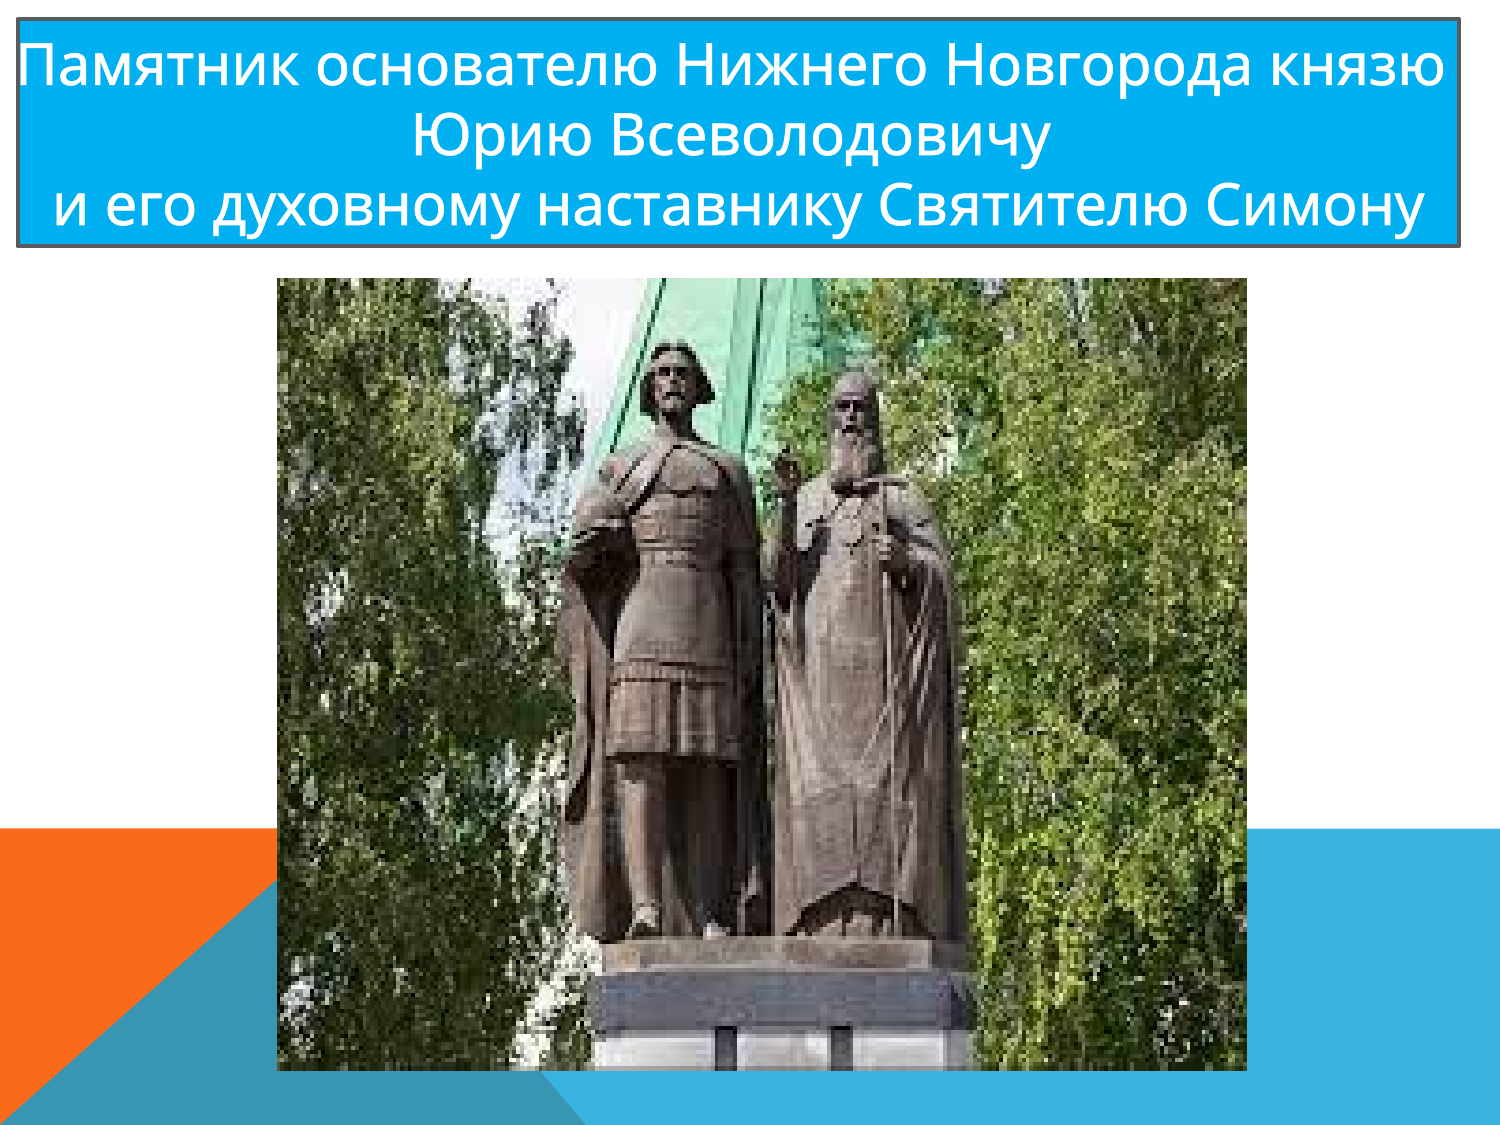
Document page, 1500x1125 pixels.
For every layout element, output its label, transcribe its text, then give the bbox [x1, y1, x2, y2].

picture [277, 278, 1247, 1071]
text_box Памятник основателю Нижнего Новгорода князю Юрию Всеволодовичу и его духовному наставнику Святителю Симону [0, 19, 1477, 245]
